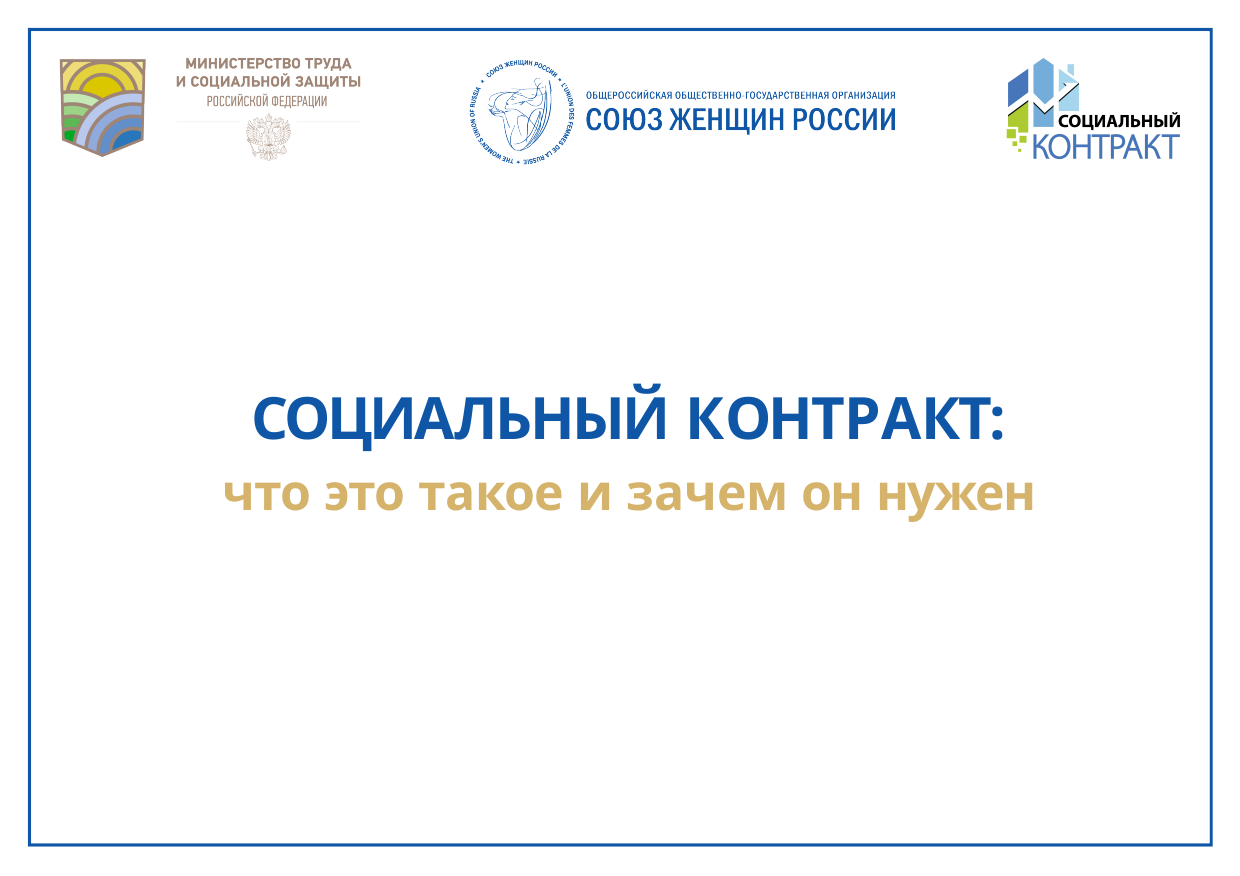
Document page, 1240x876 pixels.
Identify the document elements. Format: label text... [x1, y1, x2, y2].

title СОЦИАЛЬНЫЙ КОНТРАКТ: что это такое и зачем он нужен [219, 362, 1037, 521]
picture [27, 27, 1213, 847]
